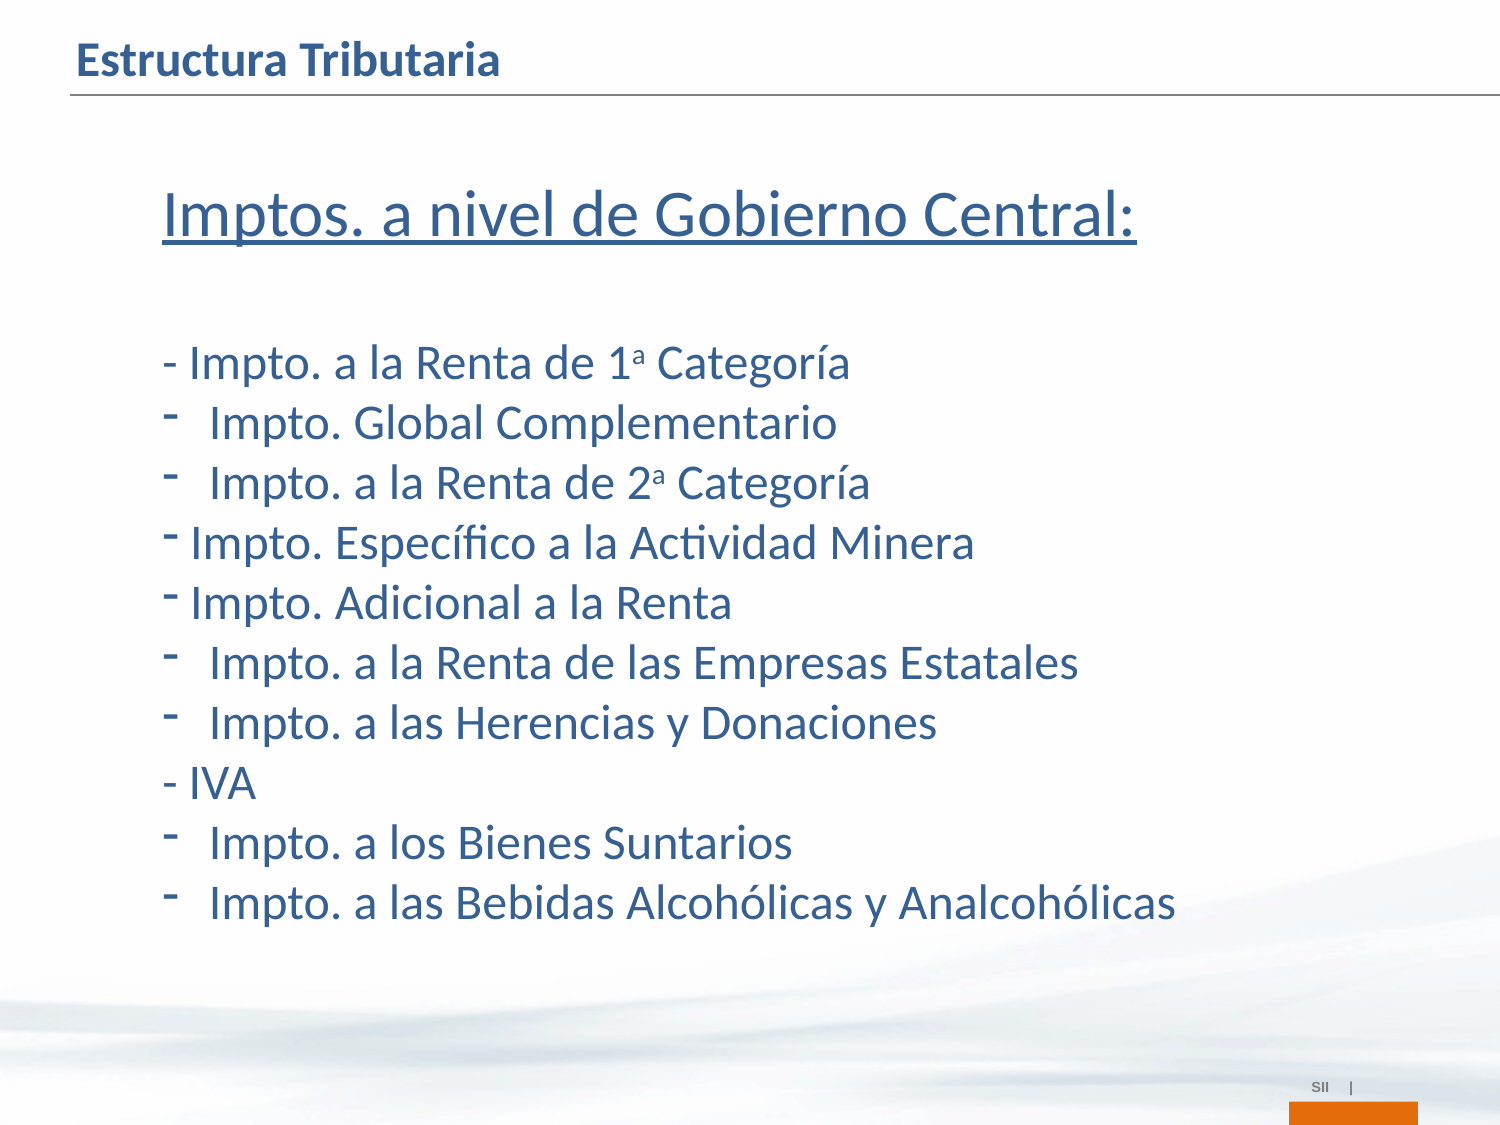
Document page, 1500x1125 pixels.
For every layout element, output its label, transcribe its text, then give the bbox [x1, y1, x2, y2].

text_box Estructura Tributaria [61, 18, 517, 94]
picture [0, 0, 1500, 1125]
text_box Imptos. a nivel de Gobierno Central: - Impto. a la Renta de 1a Categoría Impto. Global Complementario Impto. a la Renta de 2a Categoría Impto. Específico a la Actividad Minera Impto. Adicional a la Renta Impto. a la Renta de las Empresas Estatales Impto. a las Herencias y Donaciones - IVA Impto. a los Bienes Suntarios Impto. a las Bebidas Alcohólicas y Analcohólicas [147, 160, 1410, 878]
text_box SII | [1257, 1070, 1376, 1103]
text_box [1287, 1099, 1420, 1125]
